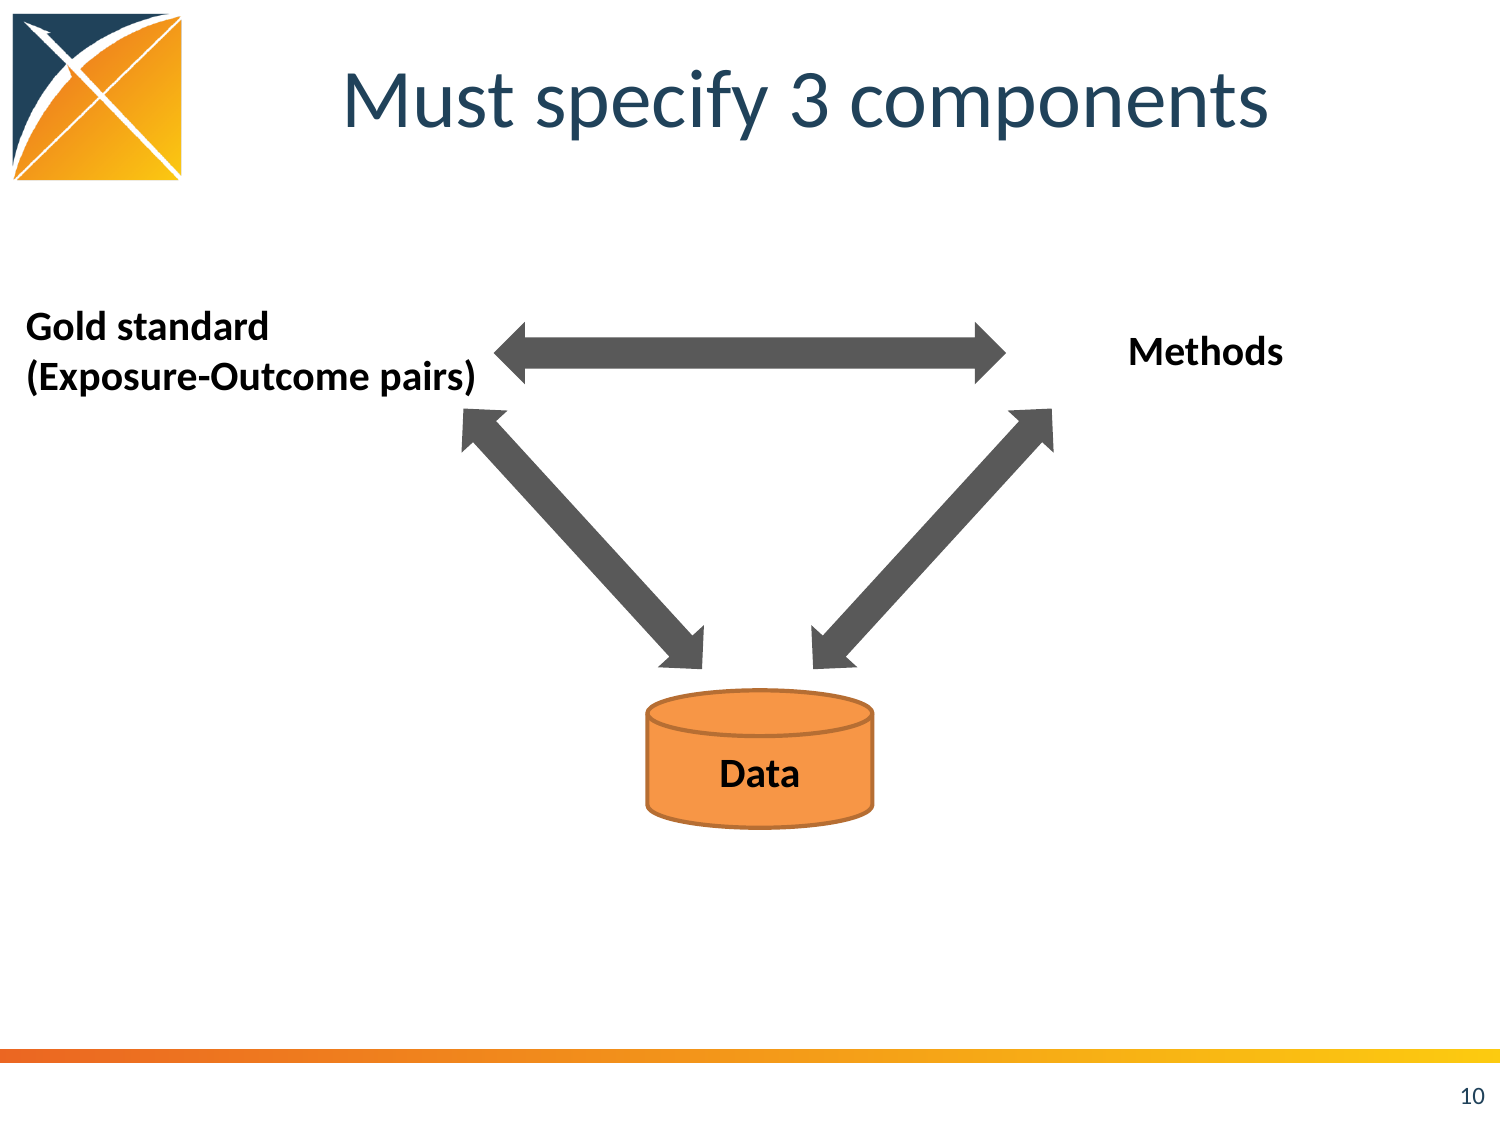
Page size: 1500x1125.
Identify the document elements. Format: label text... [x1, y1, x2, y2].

slide_number 10 [1149, 1065, 1500, 1125]
text_box [459, 406, 707, 672]
picture [0, 0, 206, 200]
text_box Gold standard (Exposure-Outcome pairs) [10, 291, 492, 406]
title Must specify 3 components [187, 24, 1425, 163]
text_box Methods [1113, 316, 1299, 382]
text_box [809, 406, 1056, 672]
text_box [491, 319, 1009, 387]
text_box Data [645, 688, 875, 830]
